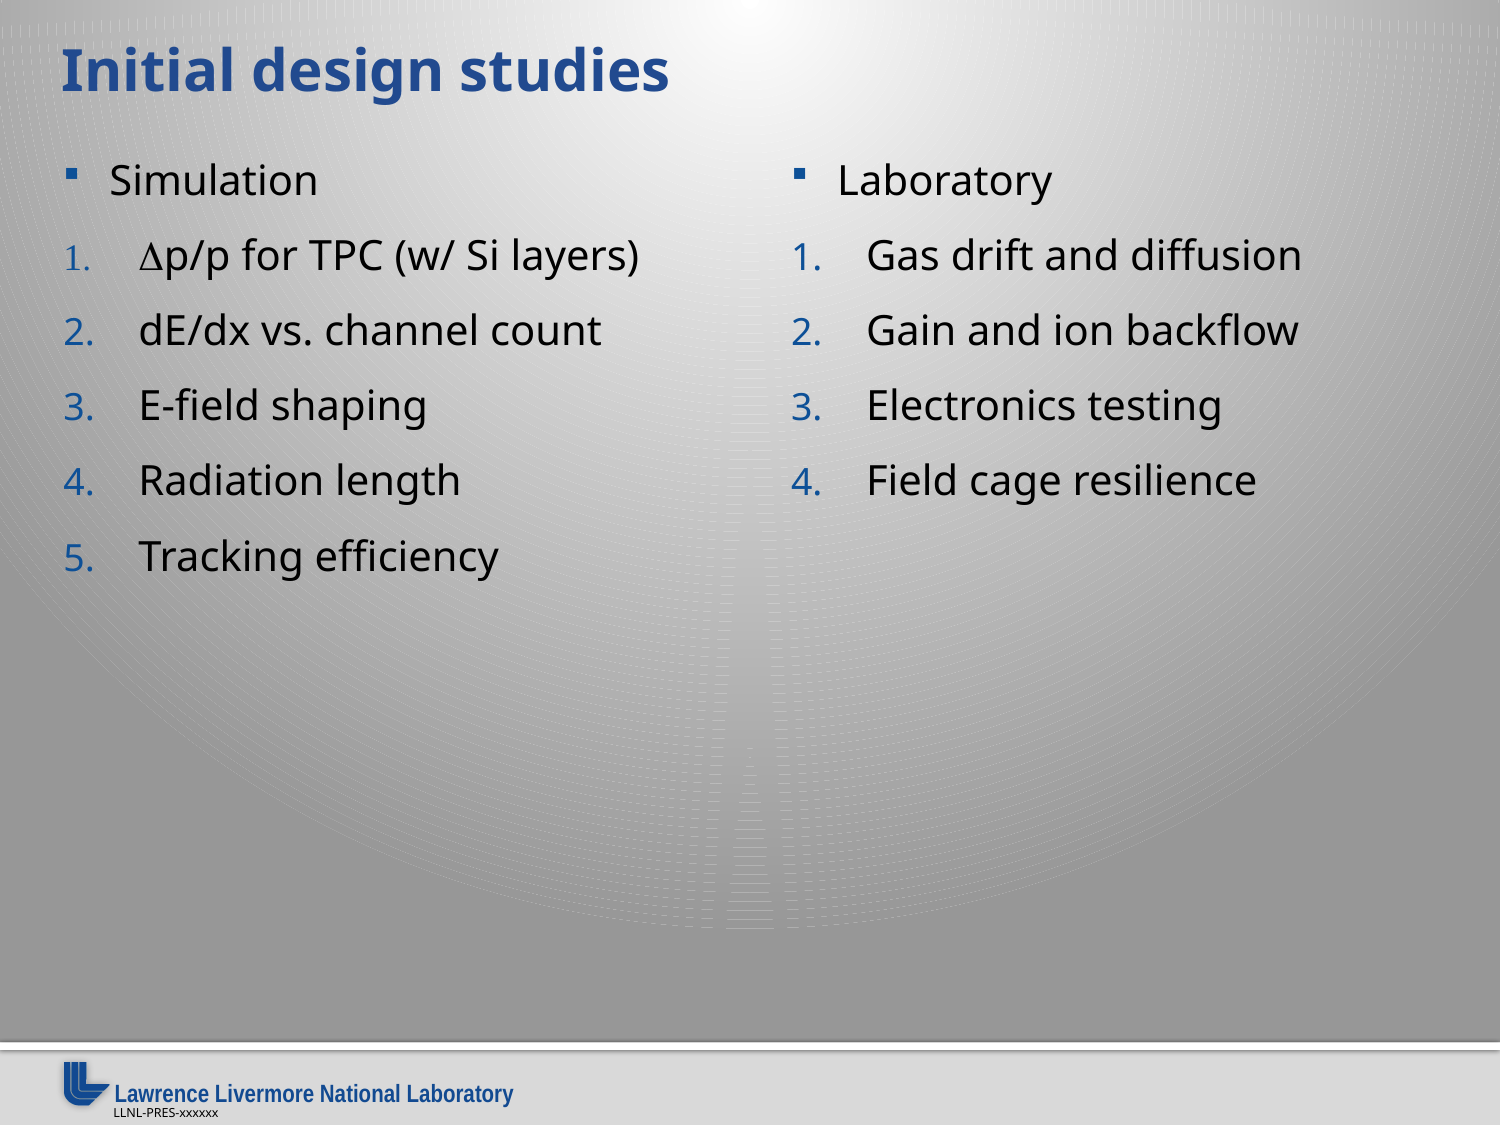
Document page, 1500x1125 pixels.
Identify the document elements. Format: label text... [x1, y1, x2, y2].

title Initial design studies [46, 1, 1397, 134]
list Simulation Dp/p for TPC (w/ Si layers) dE/dx vs. channel count E-field shaping Radiation length Tracking efficiency [34, 138, 685, 716]
picture [56, 1060, 112, 1111]
list Laboratory Gas drift and diffusion Gain and ion backflow Electronics testing Field cage resilience [762, 138, 1413, 716]
